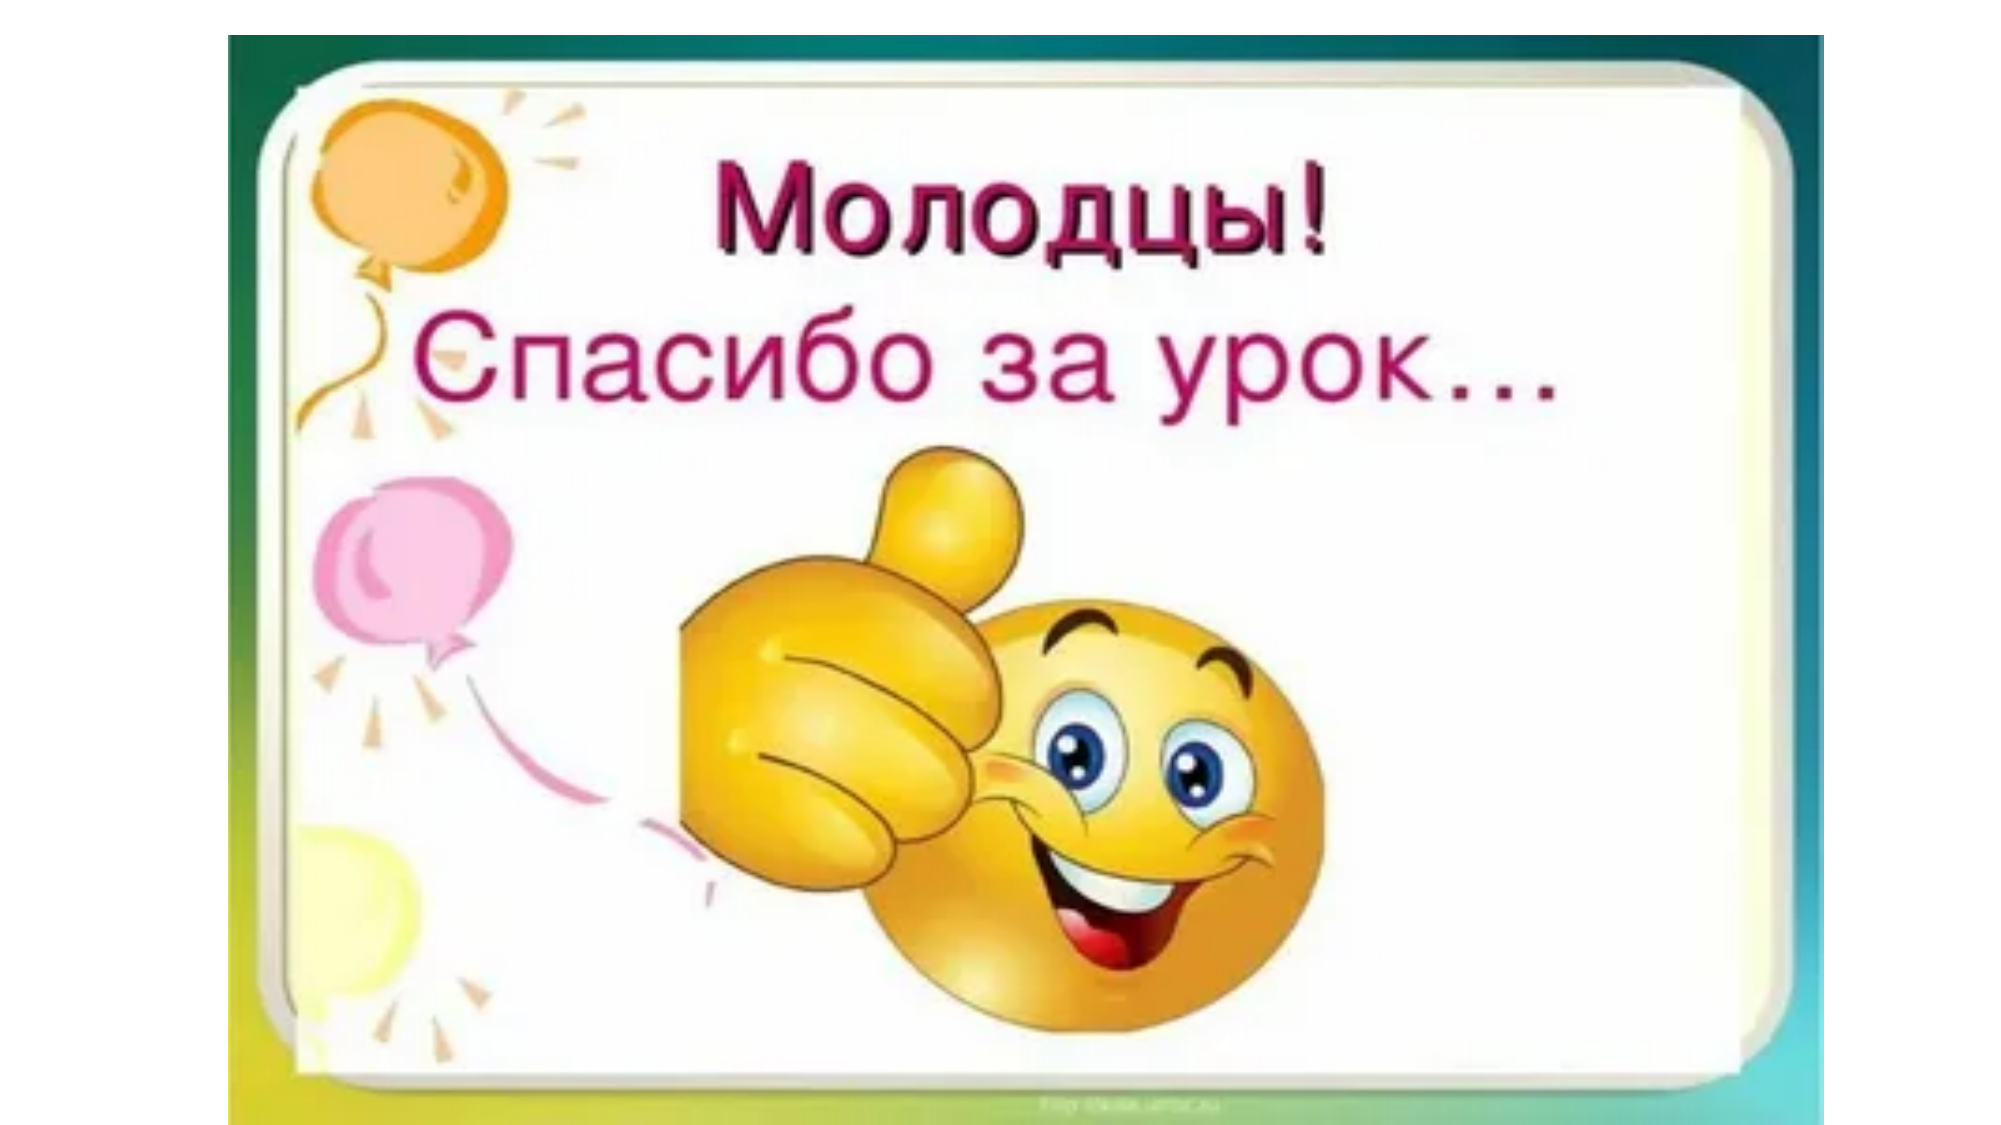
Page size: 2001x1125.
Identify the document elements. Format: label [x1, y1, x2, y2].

picture [228, 35, 1824, 1125]
